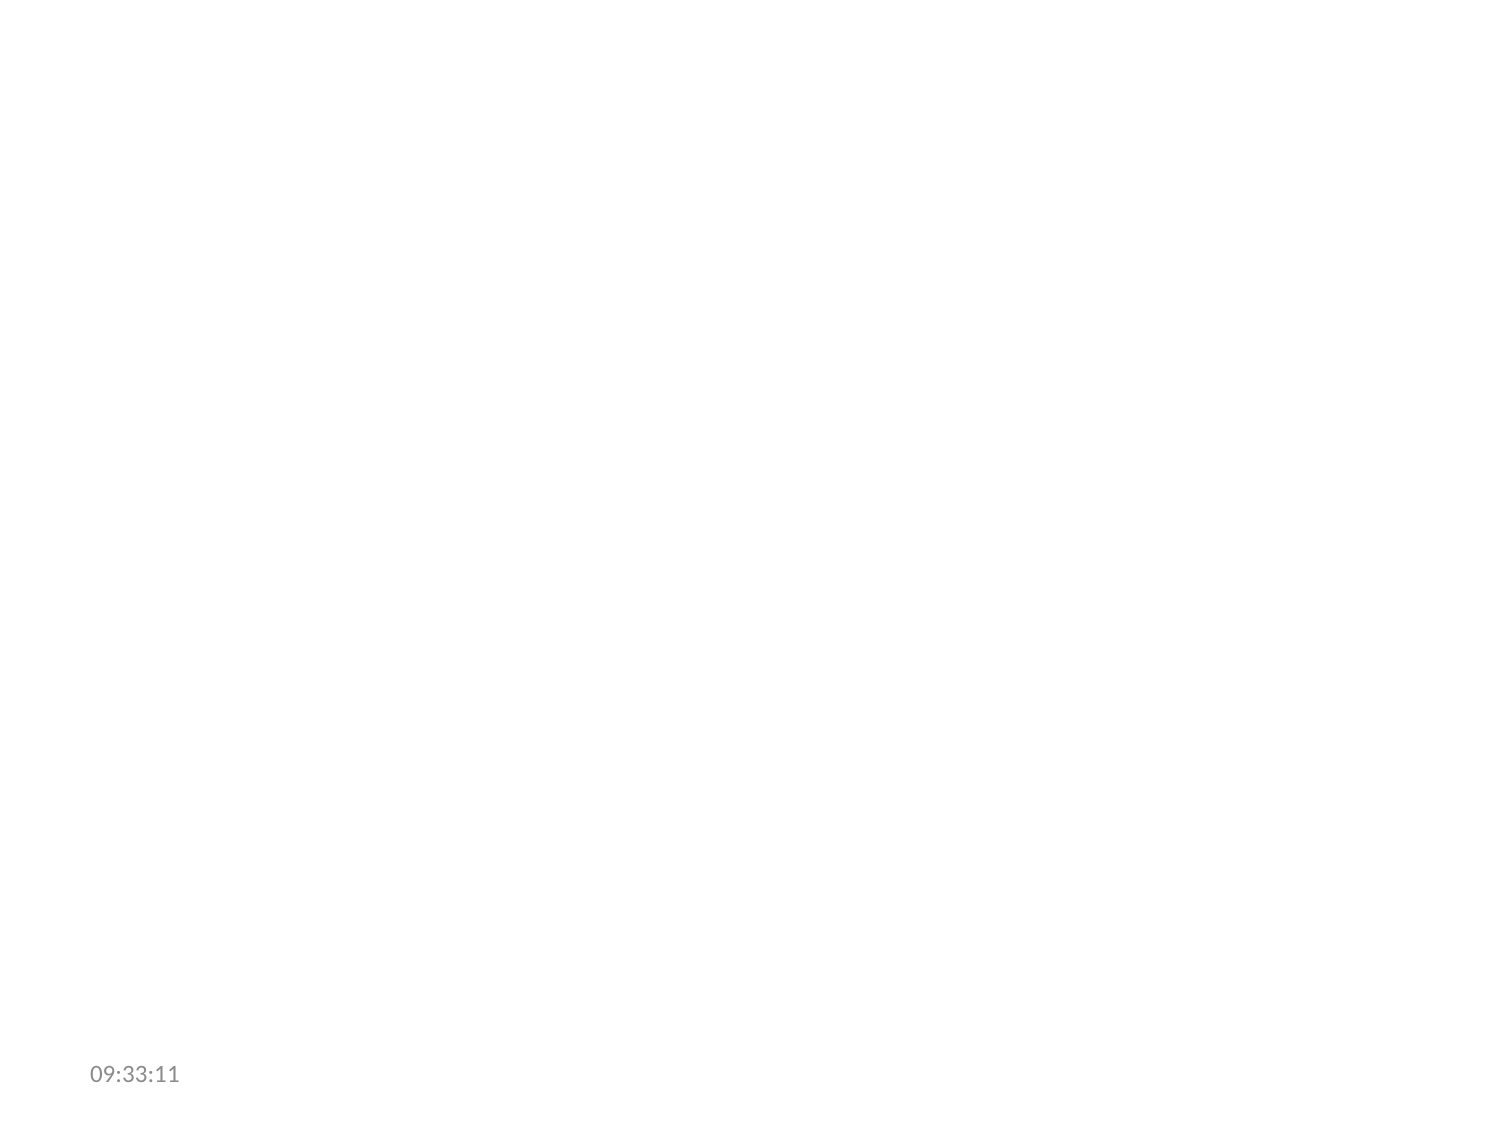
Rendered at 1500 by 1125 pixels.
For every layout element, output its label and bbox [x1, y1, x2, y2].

slide_number [75, 1042, 425, 1103]
